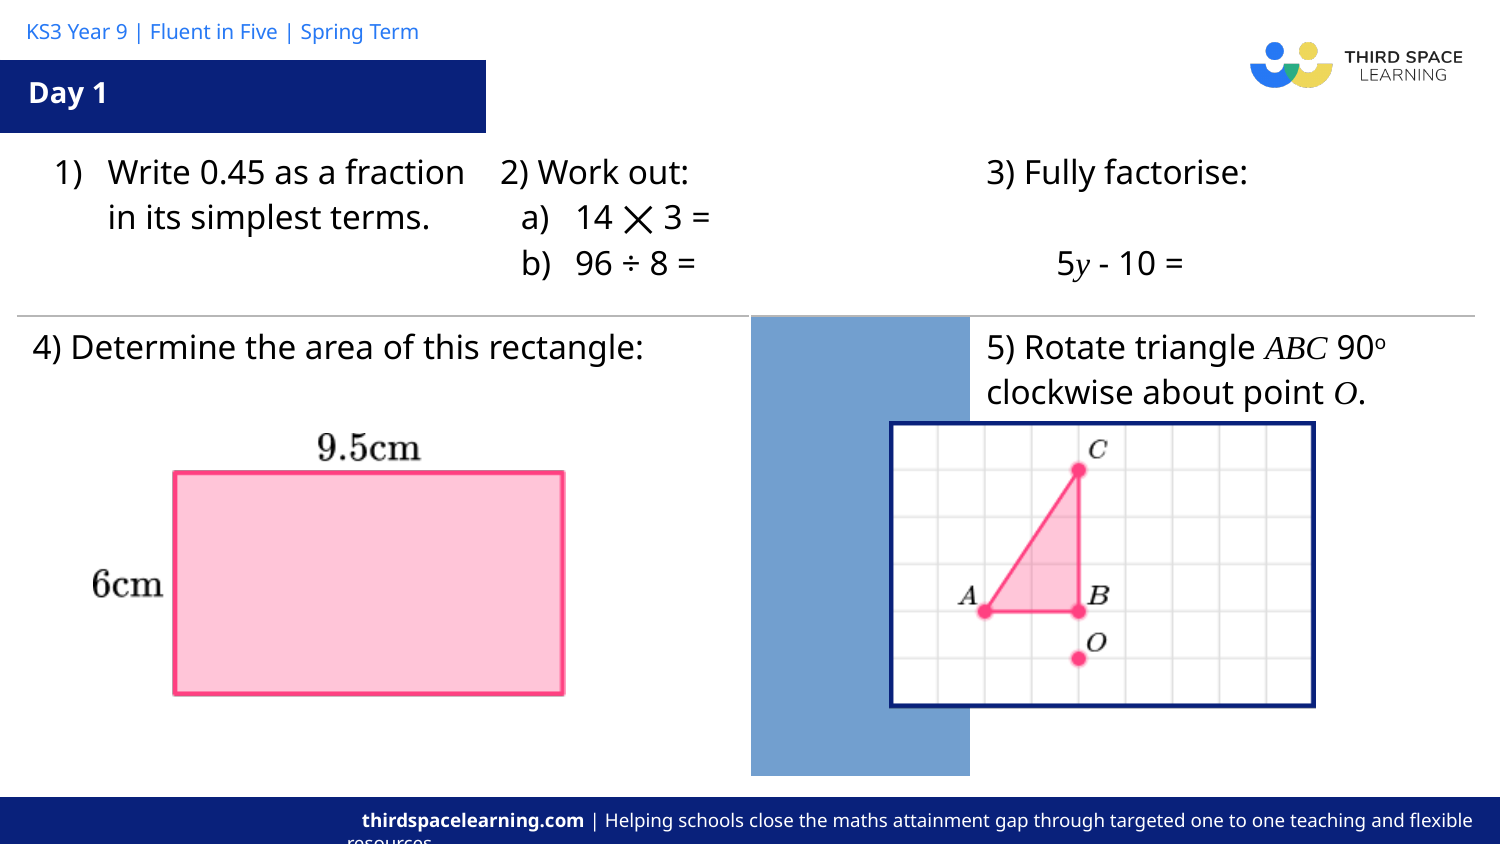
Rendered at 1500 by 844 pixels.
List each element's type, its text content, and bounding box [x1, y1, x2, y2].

table_cell 5) Rotate triangle ABC 90o clockwise about point O. [972, 317, 1474, 775]
table_header Write 0.45 as a fraction in its simplest terms. [19, 142, 484, 315]
text_box Day 1 [13, 59, 383, 125]
picture [93, 433, 566, 698]
picture [888, 421, 1316, 710]
table_header 2) Work out: 14 ⨉ 3 = 96 ÷ 8 = [486, 142, 970, 315]
picture [1250, 33, 1465, 99]
table_header 3) Fully factorise: 5y - 10 = [972, 142, 1474, 315]
table_cell 4) Determine the area of this rectangle: [19, 317, 749, 775]
